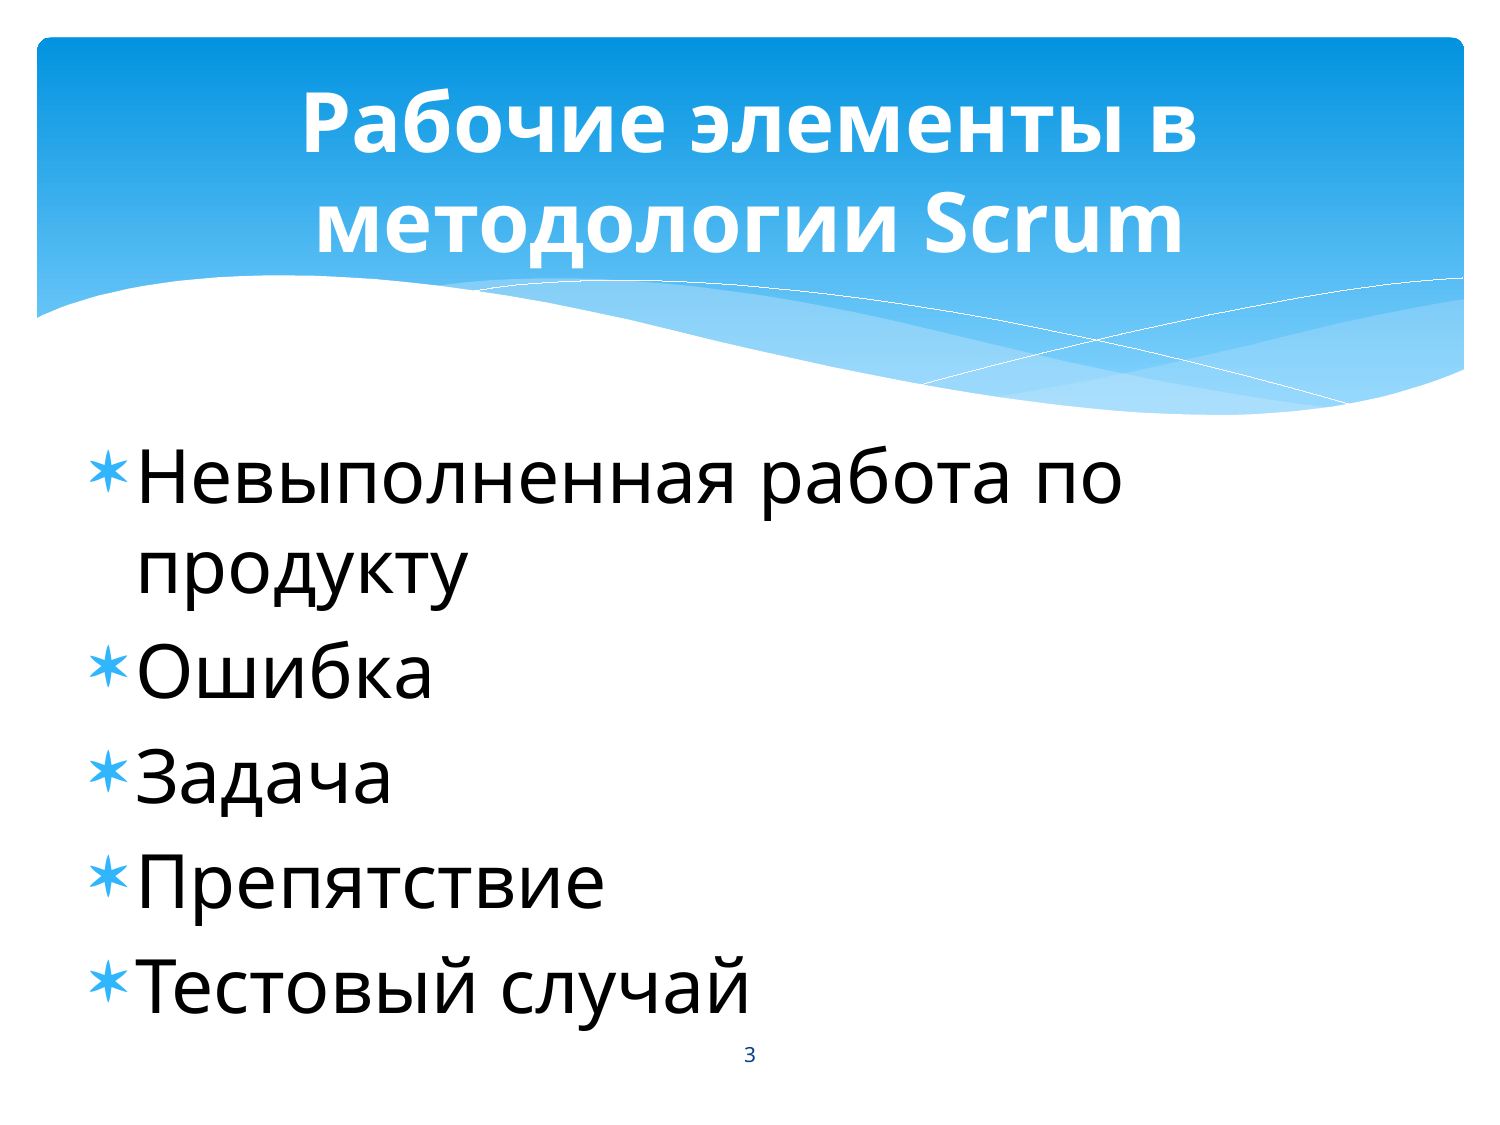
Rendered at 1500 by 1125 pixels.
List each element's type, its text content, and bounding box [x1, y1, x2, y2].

slide_number 3 [654, 1025, 846, 1086]
title Рабочие элементы в методологии Scrum [75, 0, 1425, 339]
list Невыполненная работа по продукту Ошибка Задача Препятствие Тестовый случай [75, 420, 1425, 1059]
